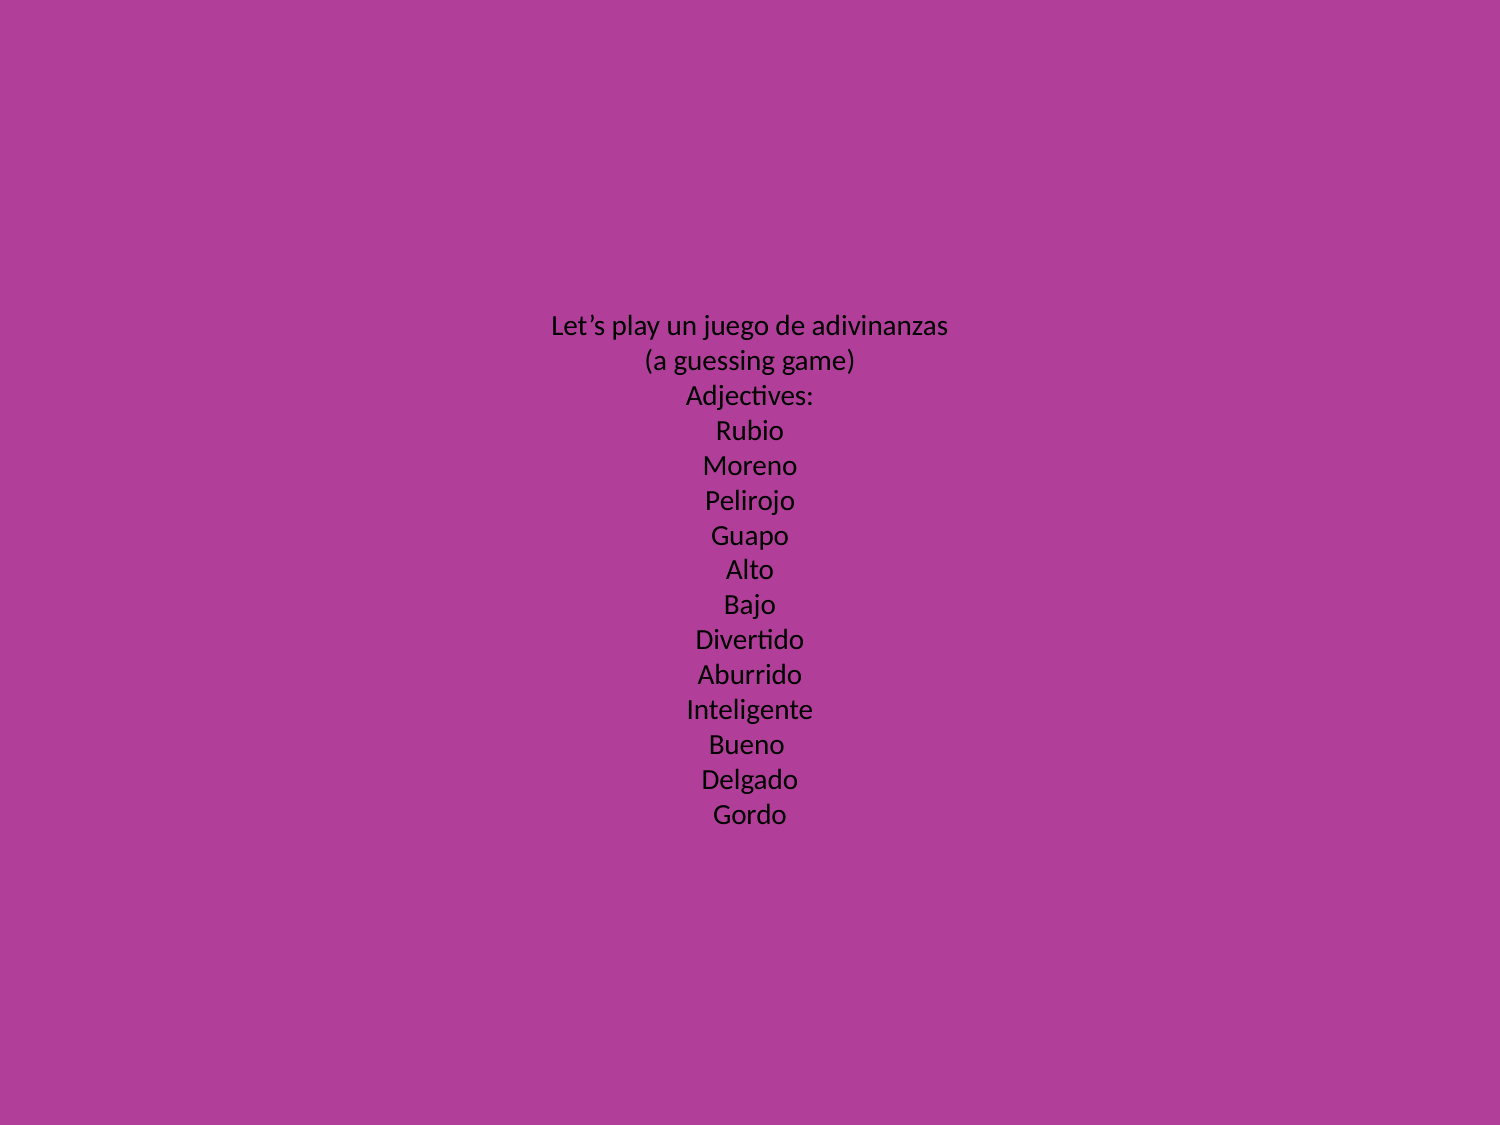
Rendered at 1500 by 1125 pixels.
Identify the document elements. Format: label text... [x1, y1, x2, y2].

title Let’s play un juego de adivinanzas (a guessing game) Adjectives: Rubio Moreno Pelirojo Guapo Alto Bajo Divertido Aburrido Inteligente Bueno Delgado Gordo [75, 45, 1425, 1091]
